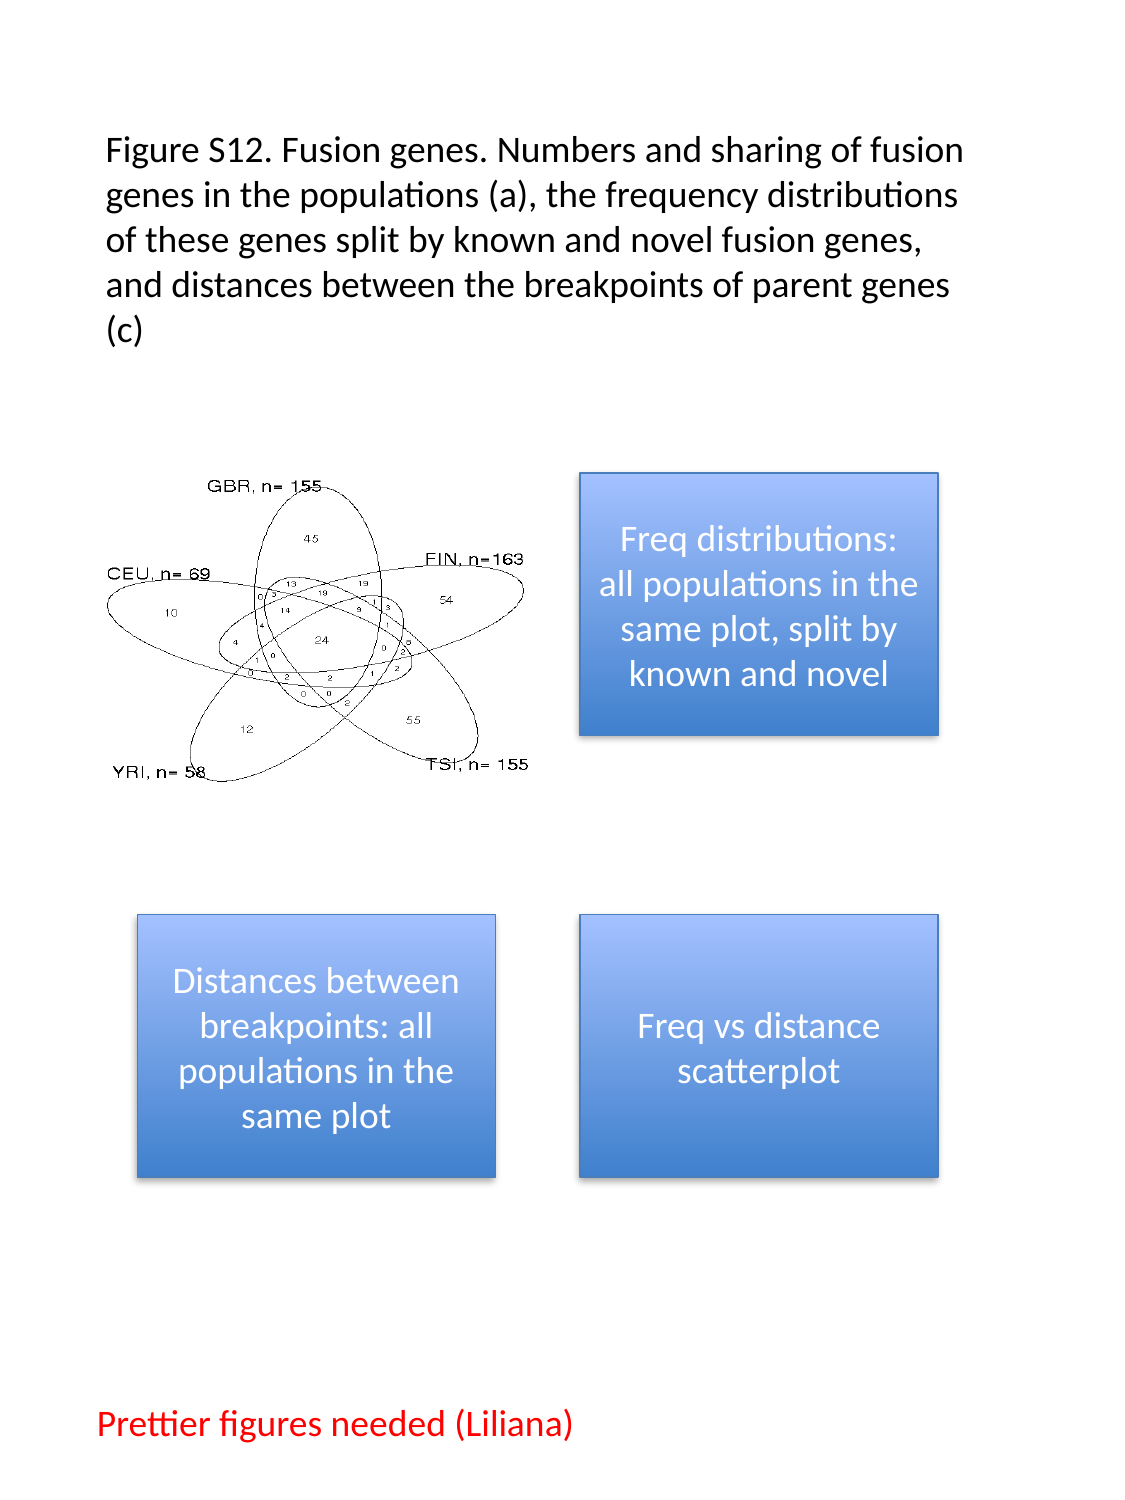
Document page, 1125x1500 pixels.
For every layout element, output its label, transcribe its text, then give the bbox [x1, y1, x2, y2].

text_box Figure S12. Fusion genes. Numbers and sharing of fusion genes in the populations (a), the frequency distributions of these genes split by known and novel fusion genes, and distances between the breakpoints of parent genes (c) [90, 117, 984, 358]
text_box Prettier figures needed (Liliana) [82, 1391, 590, 1452]
picture [32, 427, 575, 846]
text_box Distances between breakpoints: all populations in the same plot [137, 914, 496, 1178]
text_box Freq vs distance scatterplot [579, 914, 939, 1178]
text_box Freq distributions: all populations in the same plot, split by known and novel [579, 472, 939, 736]
